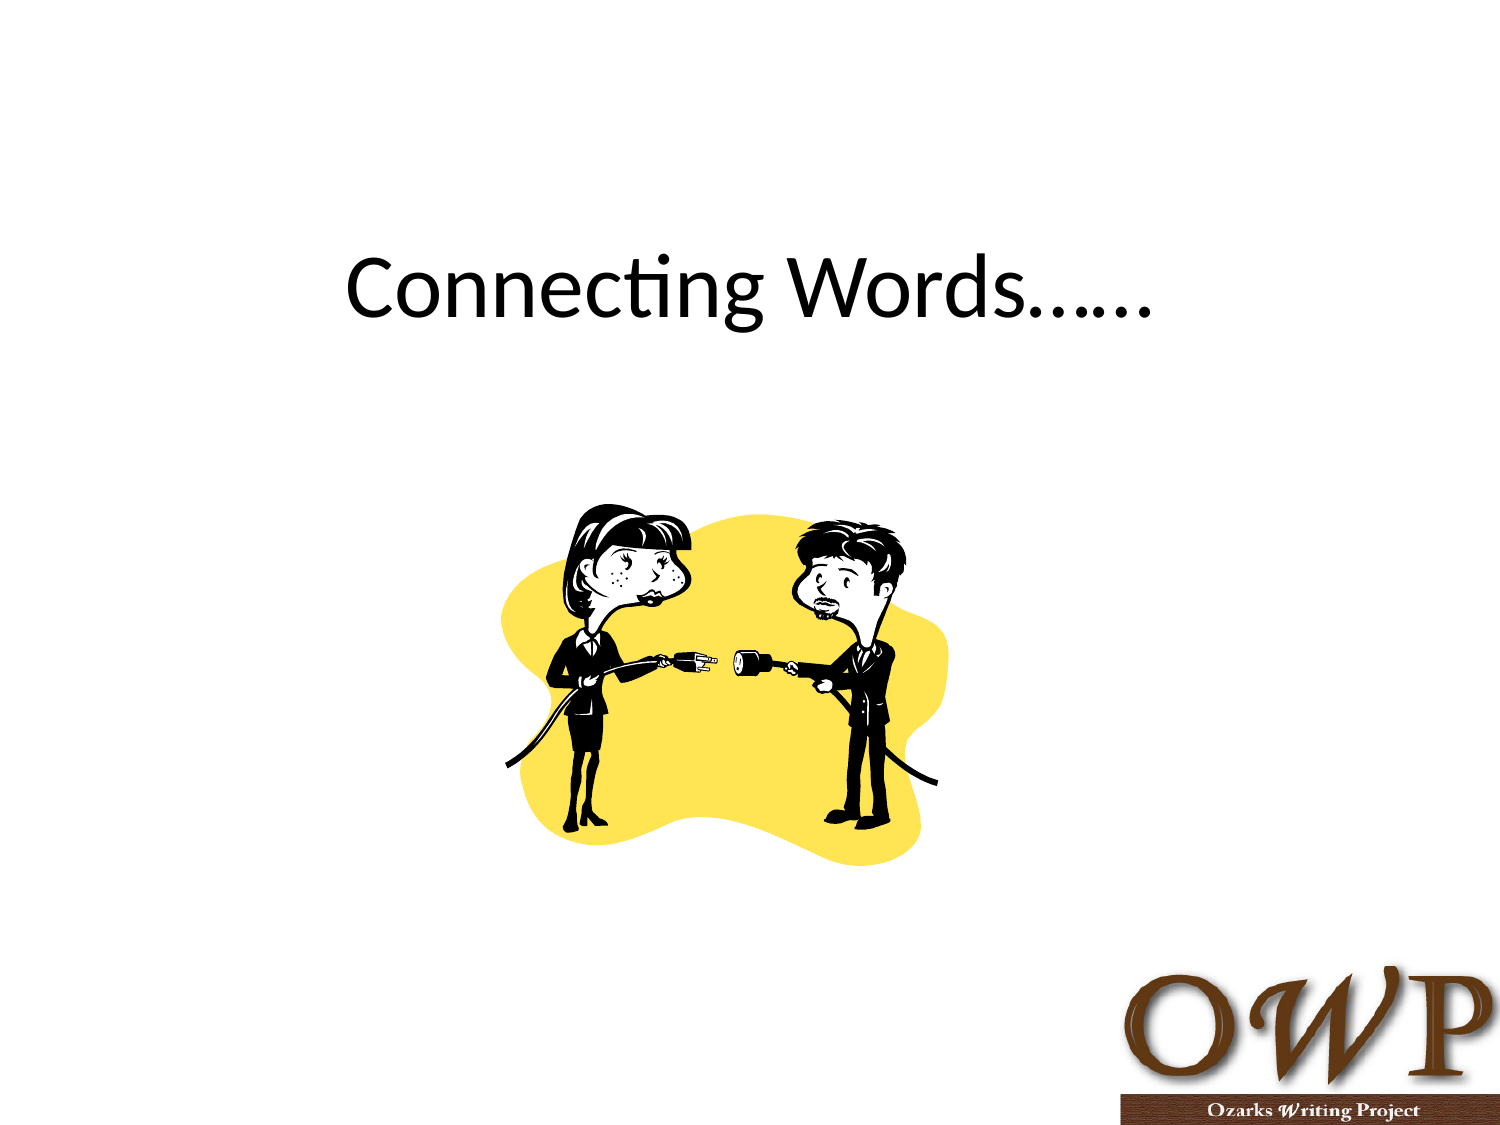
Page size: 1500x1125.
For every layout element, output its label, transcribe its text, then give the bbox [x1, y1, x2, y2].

picture [1120, 957, 1500, 1125]
picture [499, 487, 951, 868]
title Connecting Words…… [74, 187, 1426, 376]
